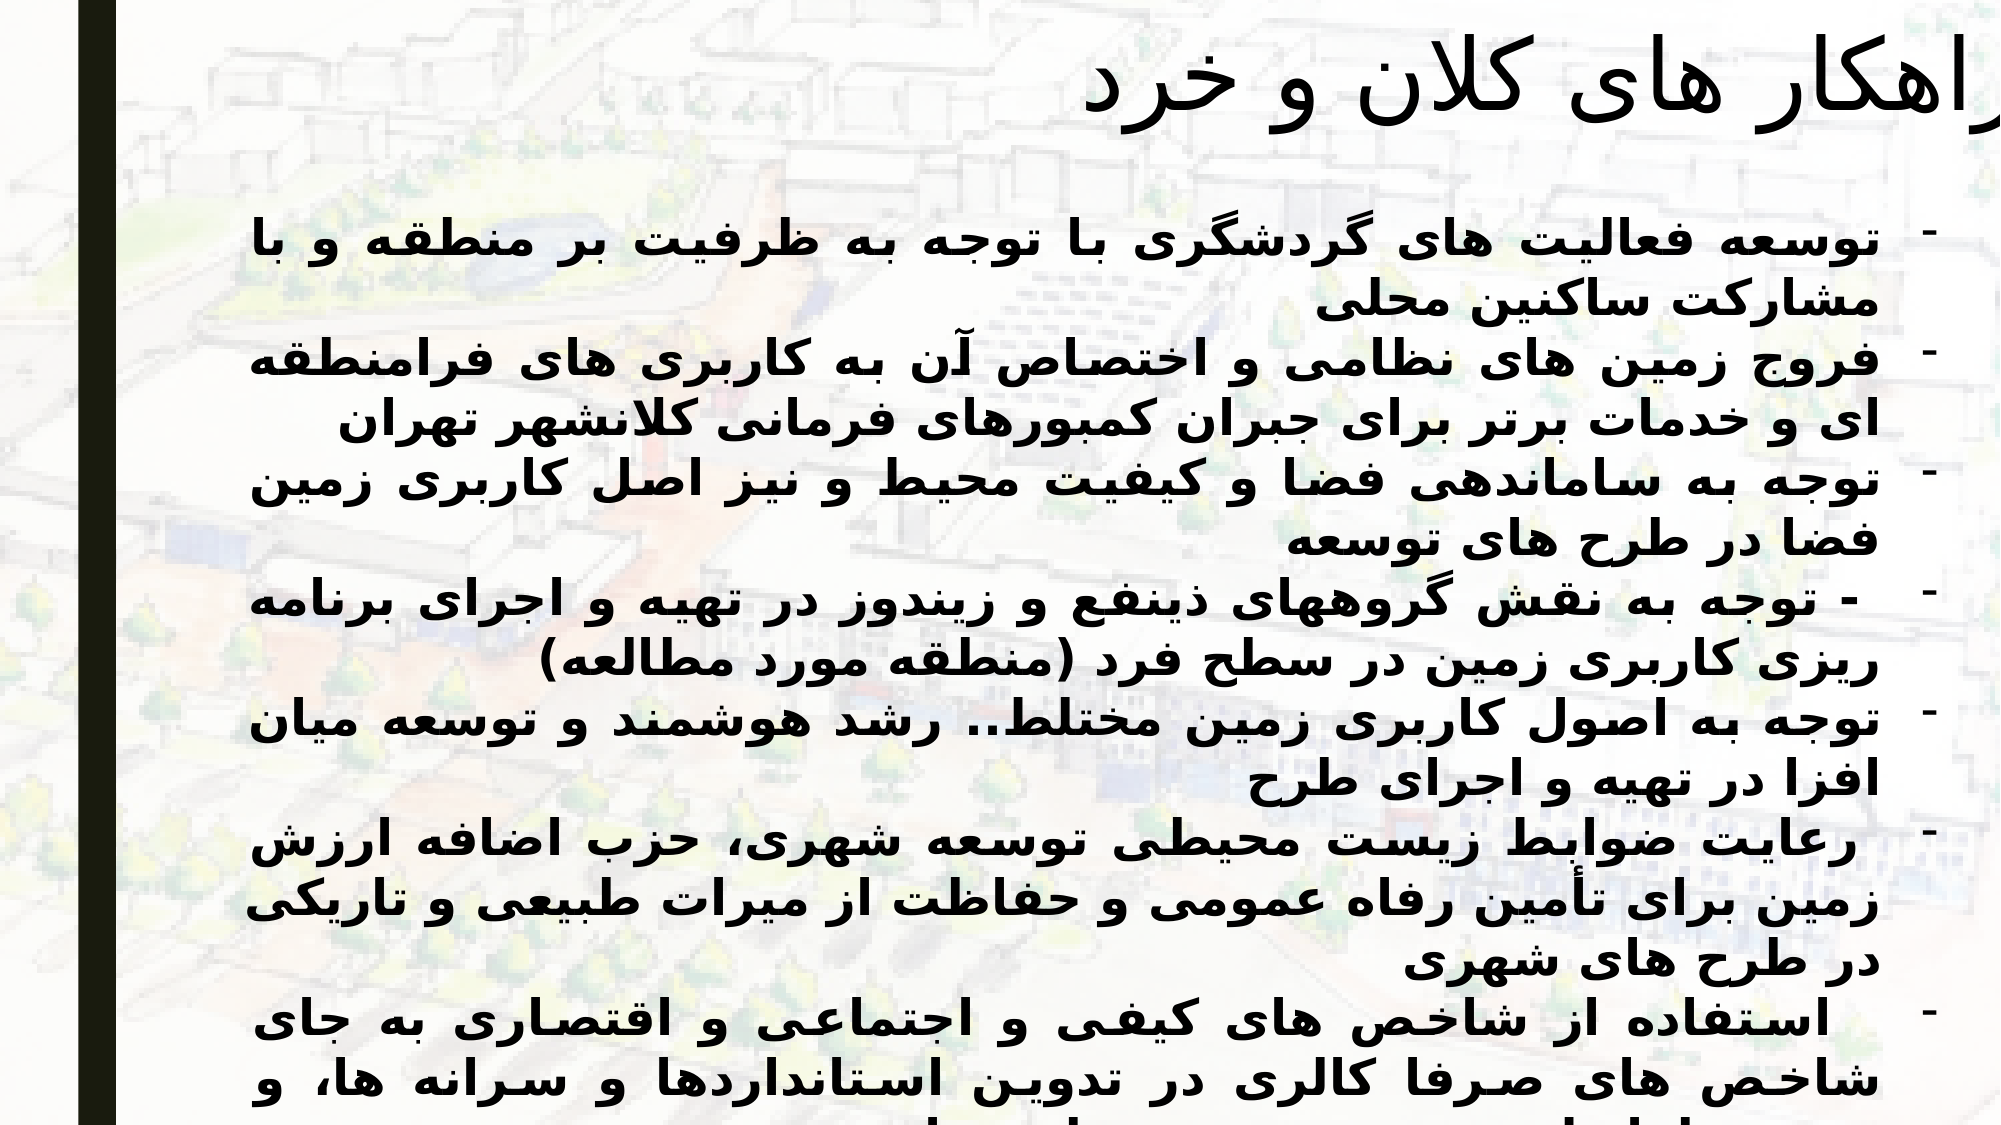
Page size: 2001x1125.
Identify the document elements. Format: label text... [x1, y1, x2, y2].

text_box راهکار های کلان و خرد [1066, 3, 2000, 139]
text_box توسعه فعالیت های گردشگری با توجه به ظرفیت بر منطقه و با مشارکت ساکنین محلی فروج زمین های نظامی و اختصاص آن به کاربری های فرامنطقه ای و خدمات برتر برای جبران کمبورهای فرمانی کلانشهر تهران توجه به ساماندهی فضا و کیفیت محیط و نیز اصل کاربری زمین فضا در طرح های توسعه - توجه به نقش گروههای ذینفع و زیندوز در تهیه و اجرای برنامه ریزی کاربری زمین در سطح فرد (منطقه مورد مطالعه) توجه به اصول کاربری زمین مختلط.. رشد هوشمند و توسعه میان افزا در تهیه و اجرای طرح رعایت ضوابط زیست محیطی توسعه شهری، حزب اضافه ارزش زمین برای تأمین رفاه عمومی و حفاظت از میرات طبیعی و تاریکی در طرح های شهری استفاده از شاخص های کیفی و اجتماعی و اقتصاری به جای شاخص های صرفا کالری در تدوین استانداردها و سرانه ها، و تدوین طوابط متنوع و متعدد در طرح های کنترل شهرک سازی و بلندمرتبه سازی و جلوگیری از بارگزاری جمعیت فراتر از ظرفیت منطقه توجه به اصول توسعه اقتصار محلی در برنامه ریزی کاربری زمین برای جلوگیری از خوابگاهی شدن منطقه و شکل گیری شهرک های اقماری [230, 197, 1953, 1125]
